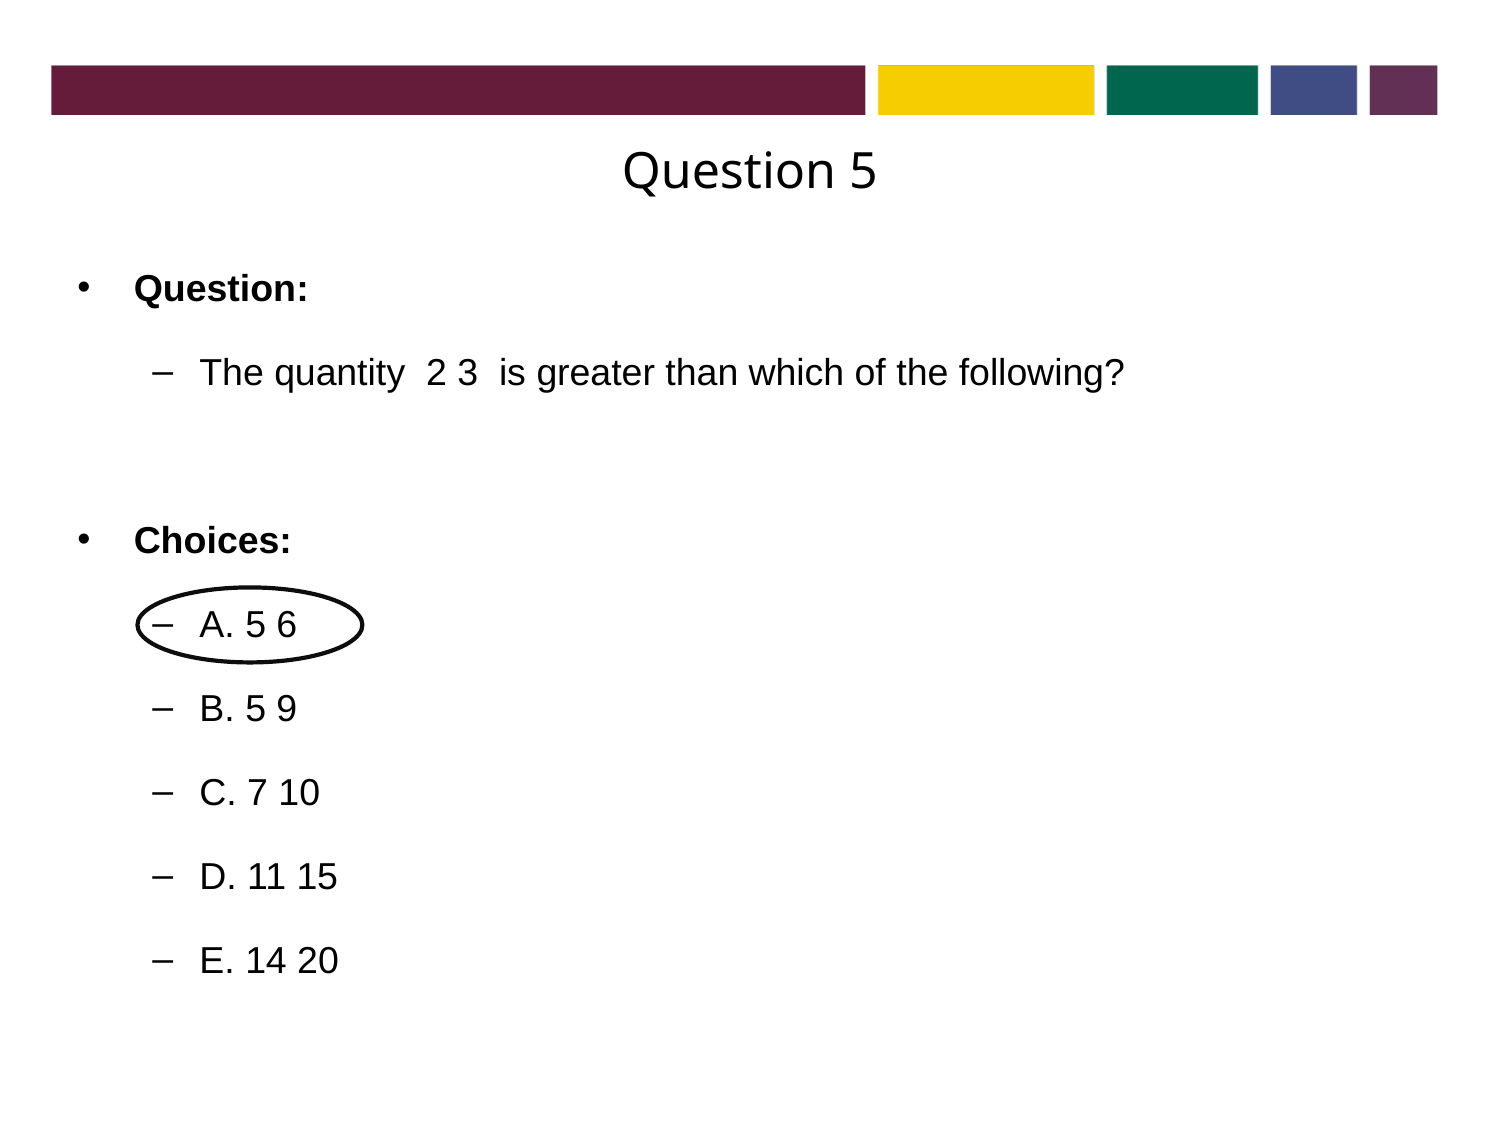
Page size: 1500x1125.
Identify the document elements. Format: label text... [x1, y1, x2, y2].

list Question: The quantity 2 3 is greater than which of the following? Choices: A. 5 6 B. 5 9 C. 7 10 D. 11 15 E. 14 20 [62, 224, 1413, 1050]
title Question 5 [75, 123, 1425, 233]
picture [37, 49, 1438, 116]
text_box [135, 585, 365, 665]
